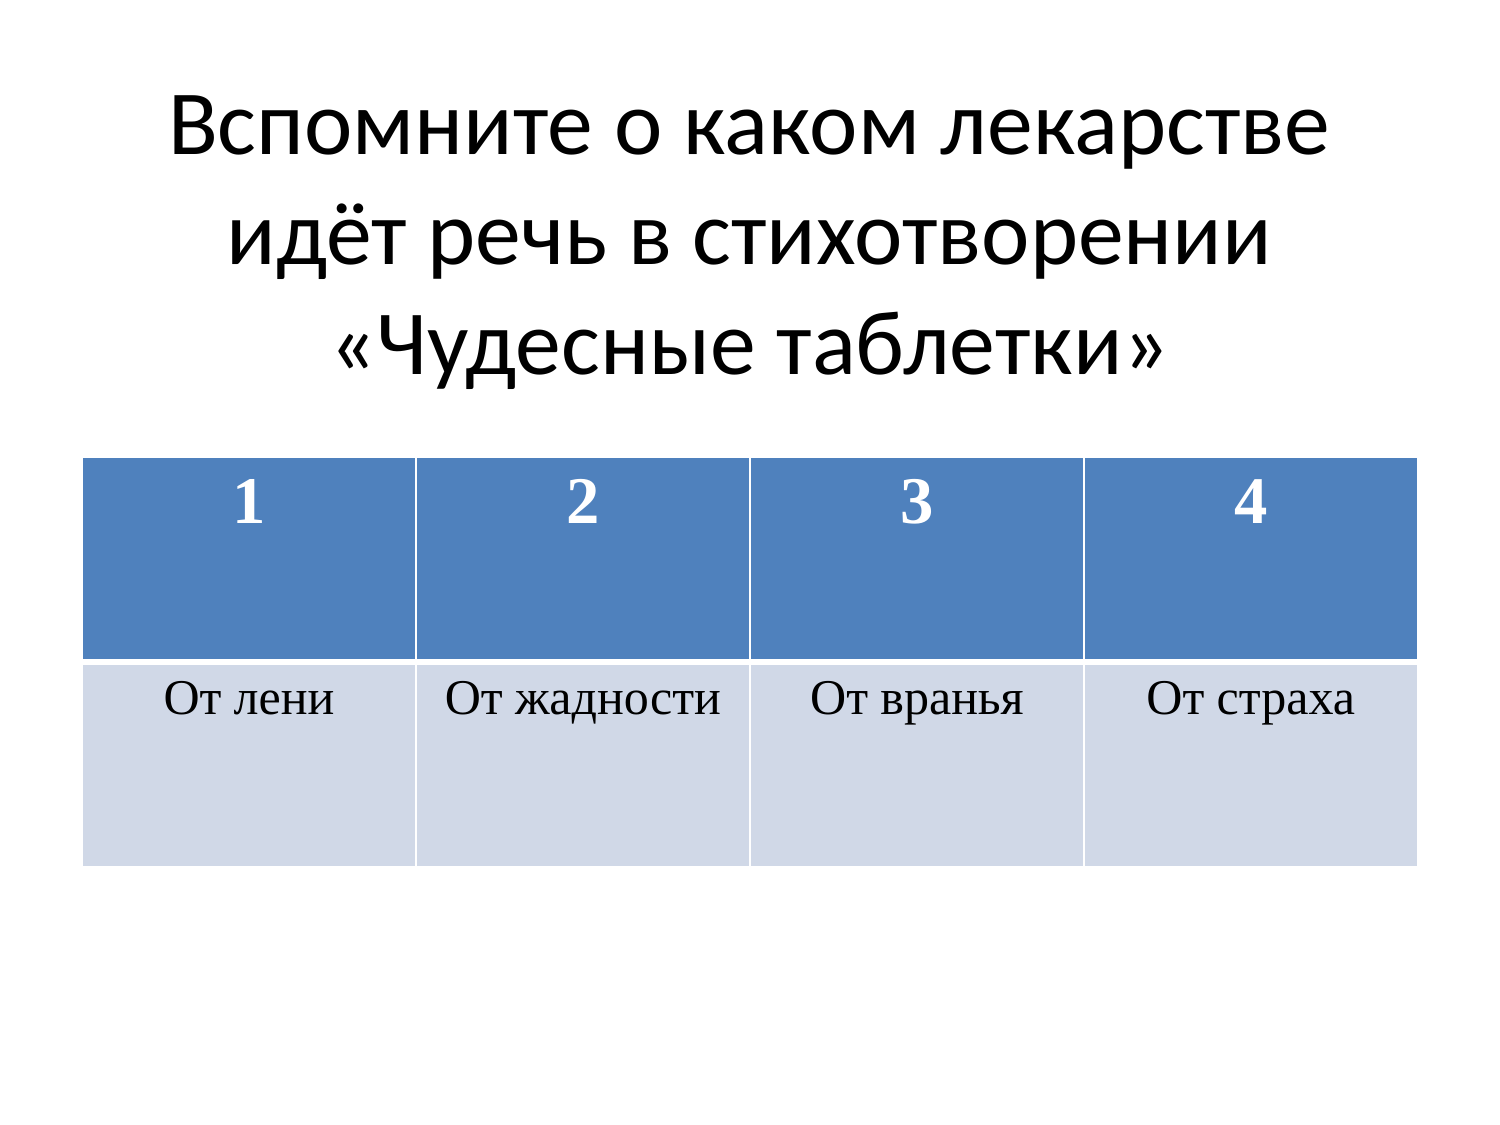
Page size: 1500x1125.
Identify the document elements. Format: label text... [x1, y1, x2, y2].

table_header 3 [751, 458, 1083, 659]
table_header 2 [417, 458, 749, 659]
table_header 1 [83, 458, 415, 659]
table_header 4 [1085, 458, 1417, 659]
table_cell От страха [1085, 665, 1417, 866]
table_cell От лени [83, 665, 415, 866]
table_cell От вранья [751, 665, 1083, 866]
title Вспомните о каком лекарстве идёт речь в стихотворении «Чудесные таблетки» [75, 45, 1425, 411]
table_cell От жадности [417, 665, 749, 866]
